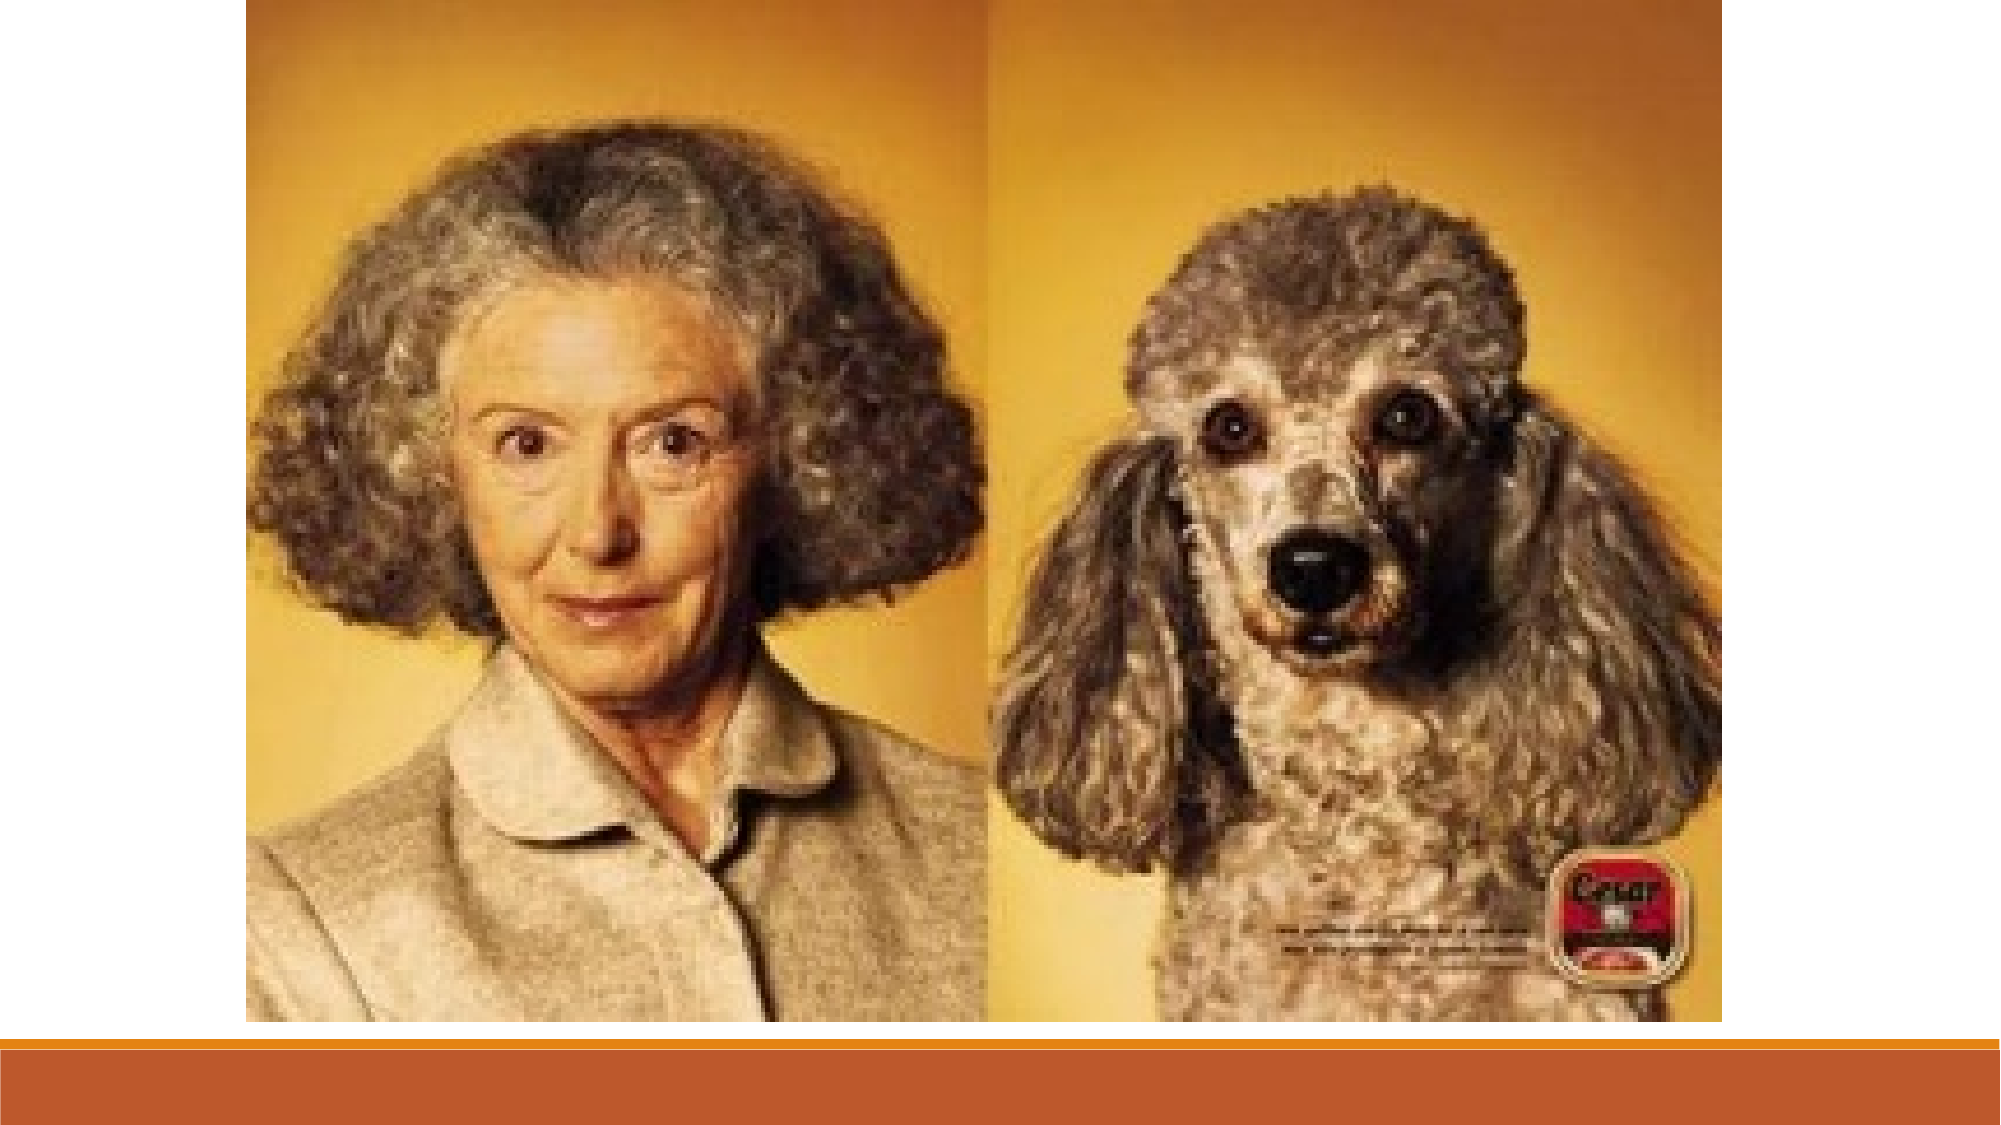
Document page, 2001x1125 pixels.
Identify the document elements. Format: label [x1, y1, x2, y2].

picture [246, 0, 1722, 1023]
